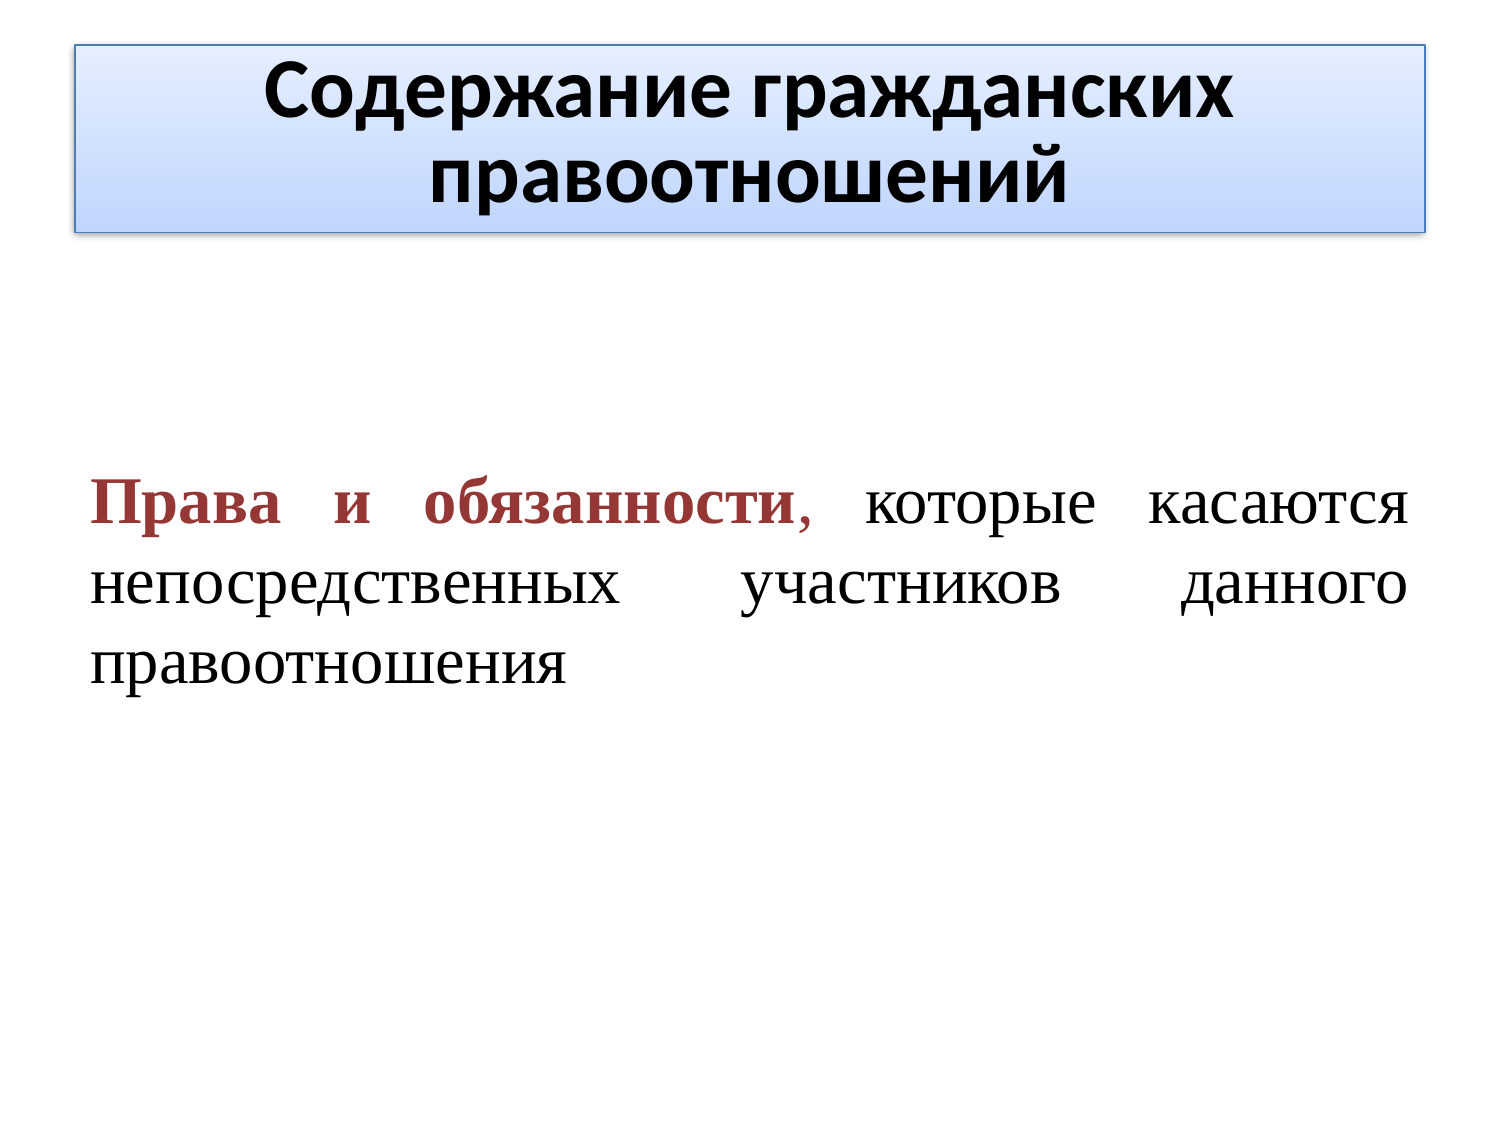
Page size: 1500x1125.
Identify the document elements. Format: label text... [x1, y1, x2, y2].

list Права и обязанности, которые касаются непосредственных участников данного правоотношения [75, 262, 1425, 1005]
title Содержание гражданских правоотношений [74, 44, 1426, 233]
